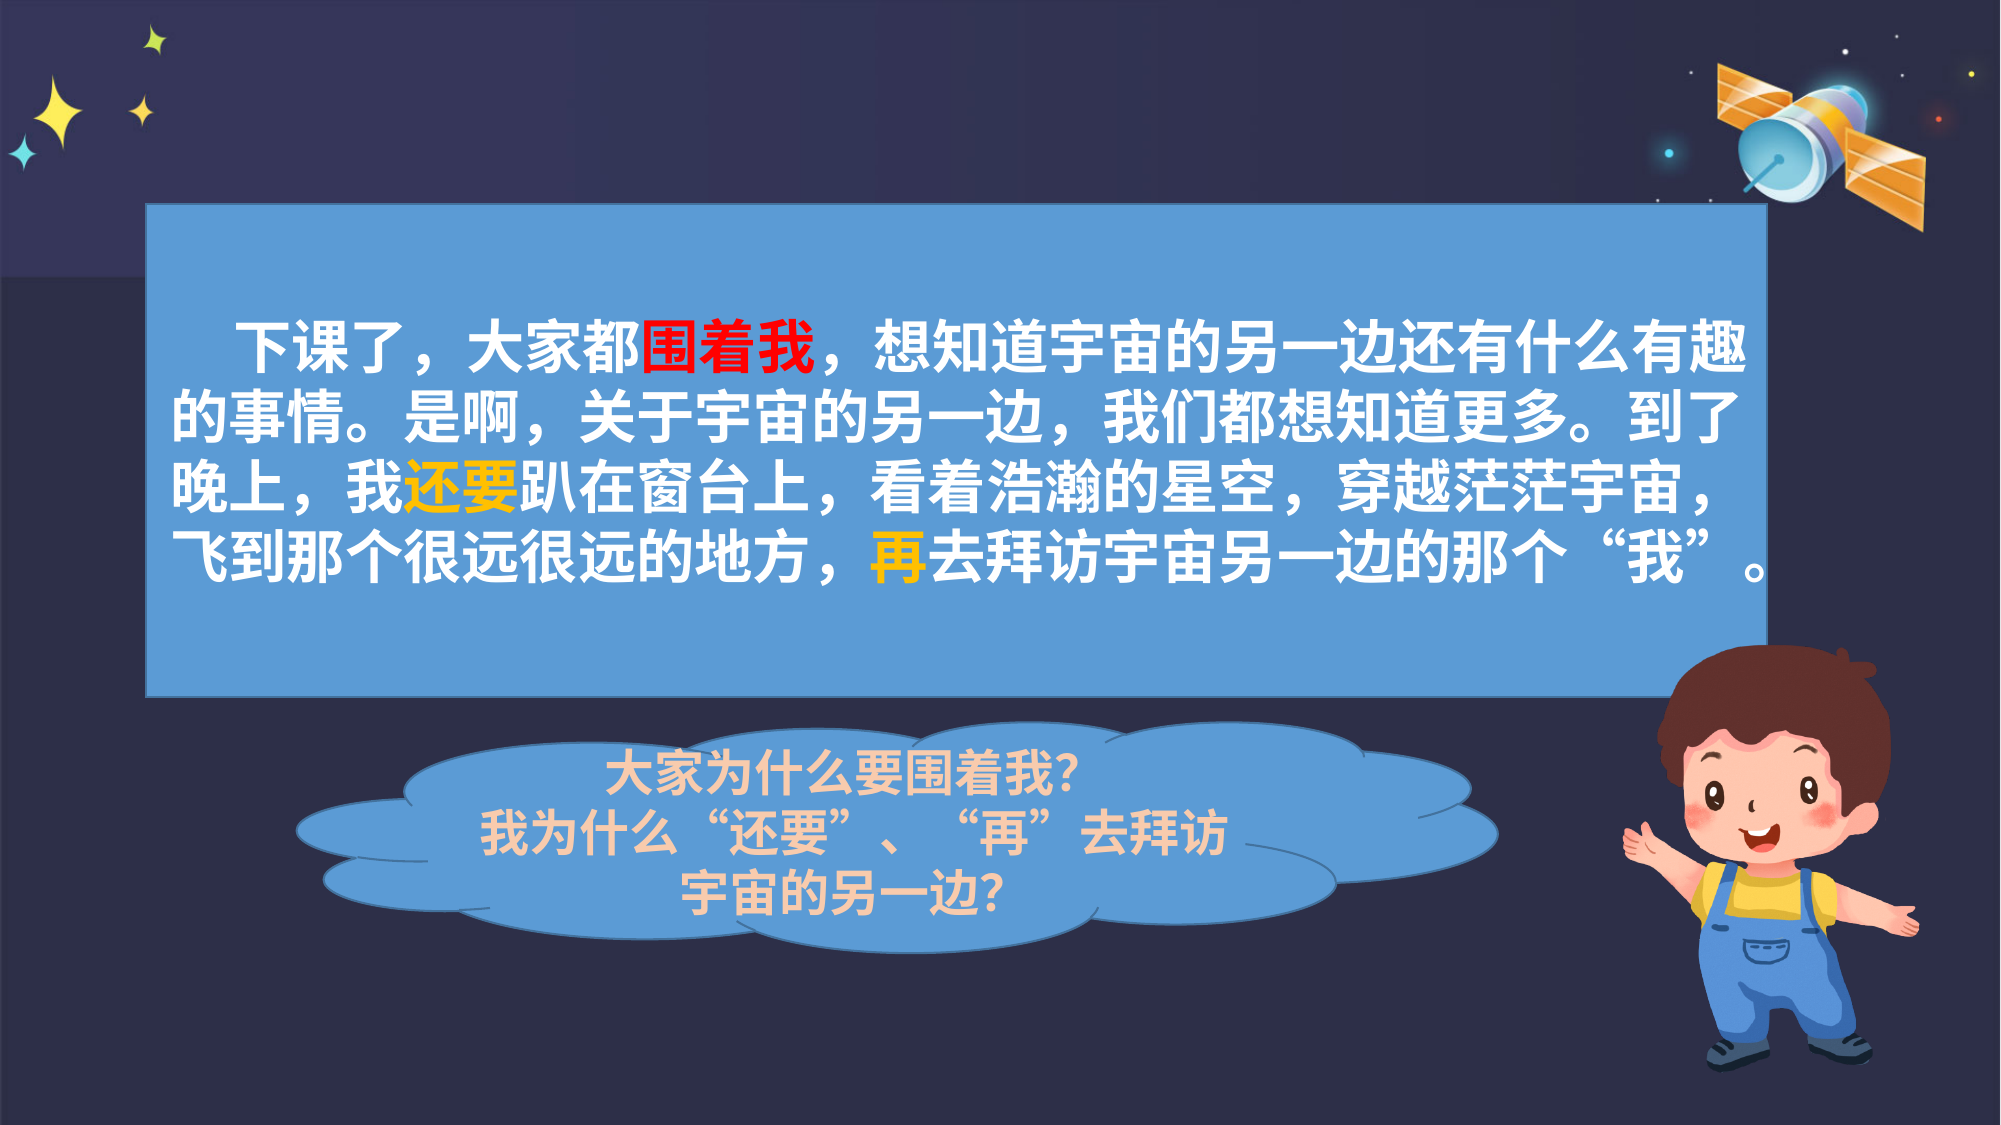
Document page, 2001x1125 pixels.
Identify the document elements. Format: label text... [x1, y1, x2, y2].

text_box 大家为什么要围着我？ 我为什么“还要”、“再”去拜访宇宙的另一边？ [295, 721, 1499, 955]
picture [0, 0, 2001, 1125]
text_box 下课了，大家都围着我，想知道宇宙的另一边还有什么有趣的事情。是啊，关于宇宙的另一边，我们都想知道更多。到了晚上，我还要趴在窗台上，看着浩瀚的星空，穿越茫茫宇宙，飞到那个很远很远的地方，再去拜访宇宙另一边的那个“我”。 [145, 203, 1768, 698]
